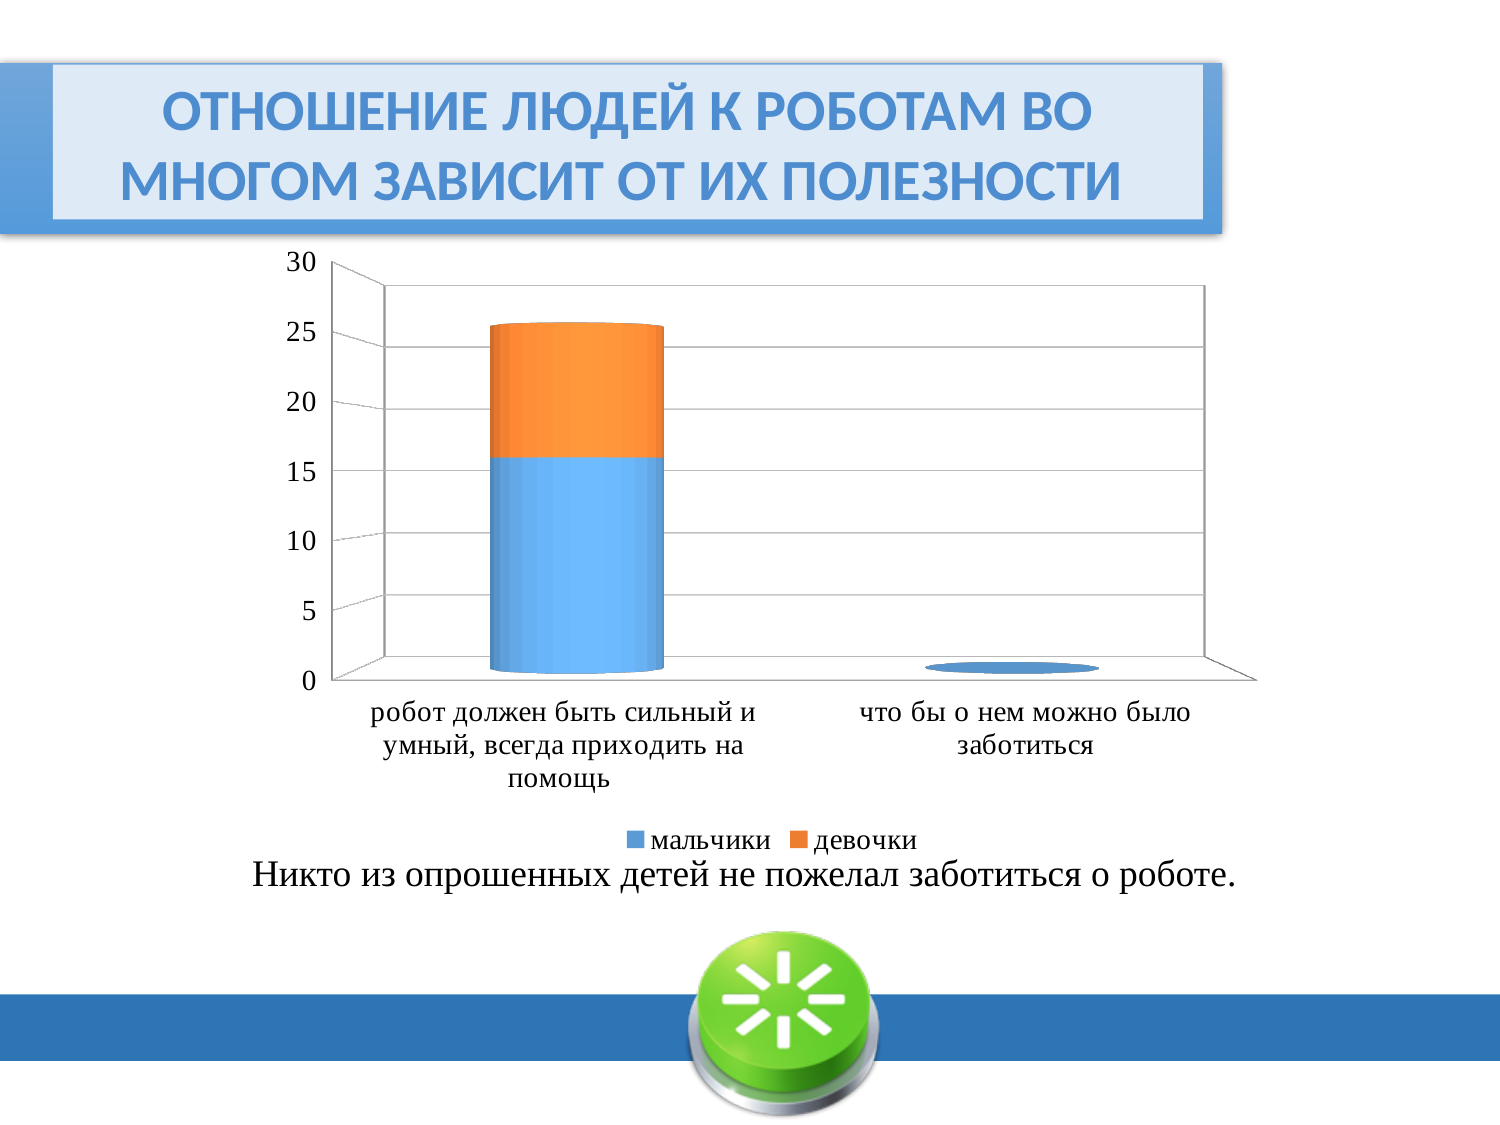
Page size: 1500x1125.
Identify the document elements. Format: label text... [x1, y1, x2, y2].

text_box [0, 63, 1223, 234]
text_box [0, 994, 683, 1061]
text_box Отношение людей к роботам во многом зависит от их полезности [52, 64, 1203, 220]
picture [683, 924, 884, 1125]
chart [261, 232, 1283, 862]
picture [1076, 62, 1206, 192]
text_box [884, 994, 1500, 1061]
text_box Никто из опрошенных детей не пожелал заботиться о роботе. [66, 841, 1424, 902]
